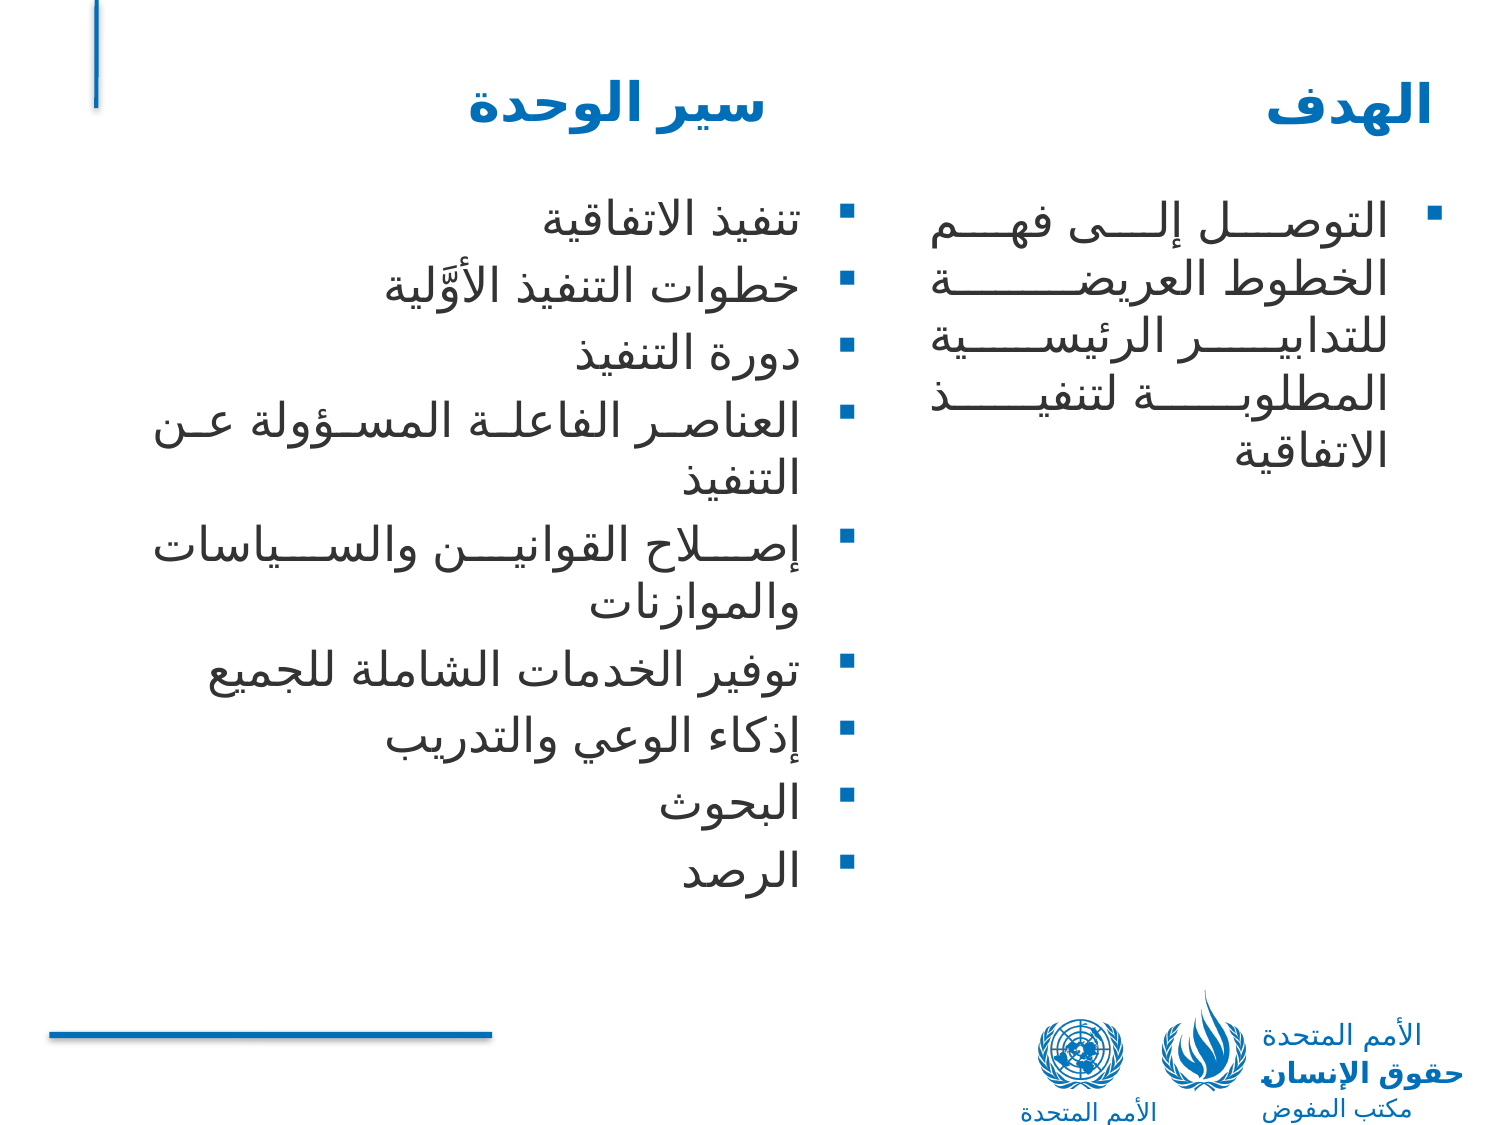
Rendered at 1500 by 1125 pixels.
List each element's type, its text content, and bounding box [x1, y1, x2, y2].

text_box التوصل إلى فهم الخطوط العريضة للتدابير الرئيسية المطلوبة لتنفيذ الاتفاقية [914, 182, 1461, 555]
text_box سير الوحدة [174, 60, 783, 140]
text_box الأمم المتحدة حقوق الإنسان مكتب المفوض السامي [1246, 1009, 1500, 1098]
text_box تنفيذ الاتفاقية خطوات التنفيذ الأوَّلية دورة التنفيذ العناصر الفاعلة المسؤولة عن التنفيذ إصلاح القوانين والسياسات والموازنات توفير الخدمات الشاملة للجميع إذكاء الوعي والتدريب البحوث الرصد [137, 180, 874, 974]
picture [1037, 990, 1457, 1107]
text_box الأمم المتحدة [982, 1089, 1195, 1125]
text_box الهدف [1250, 62, 1450, 142]
